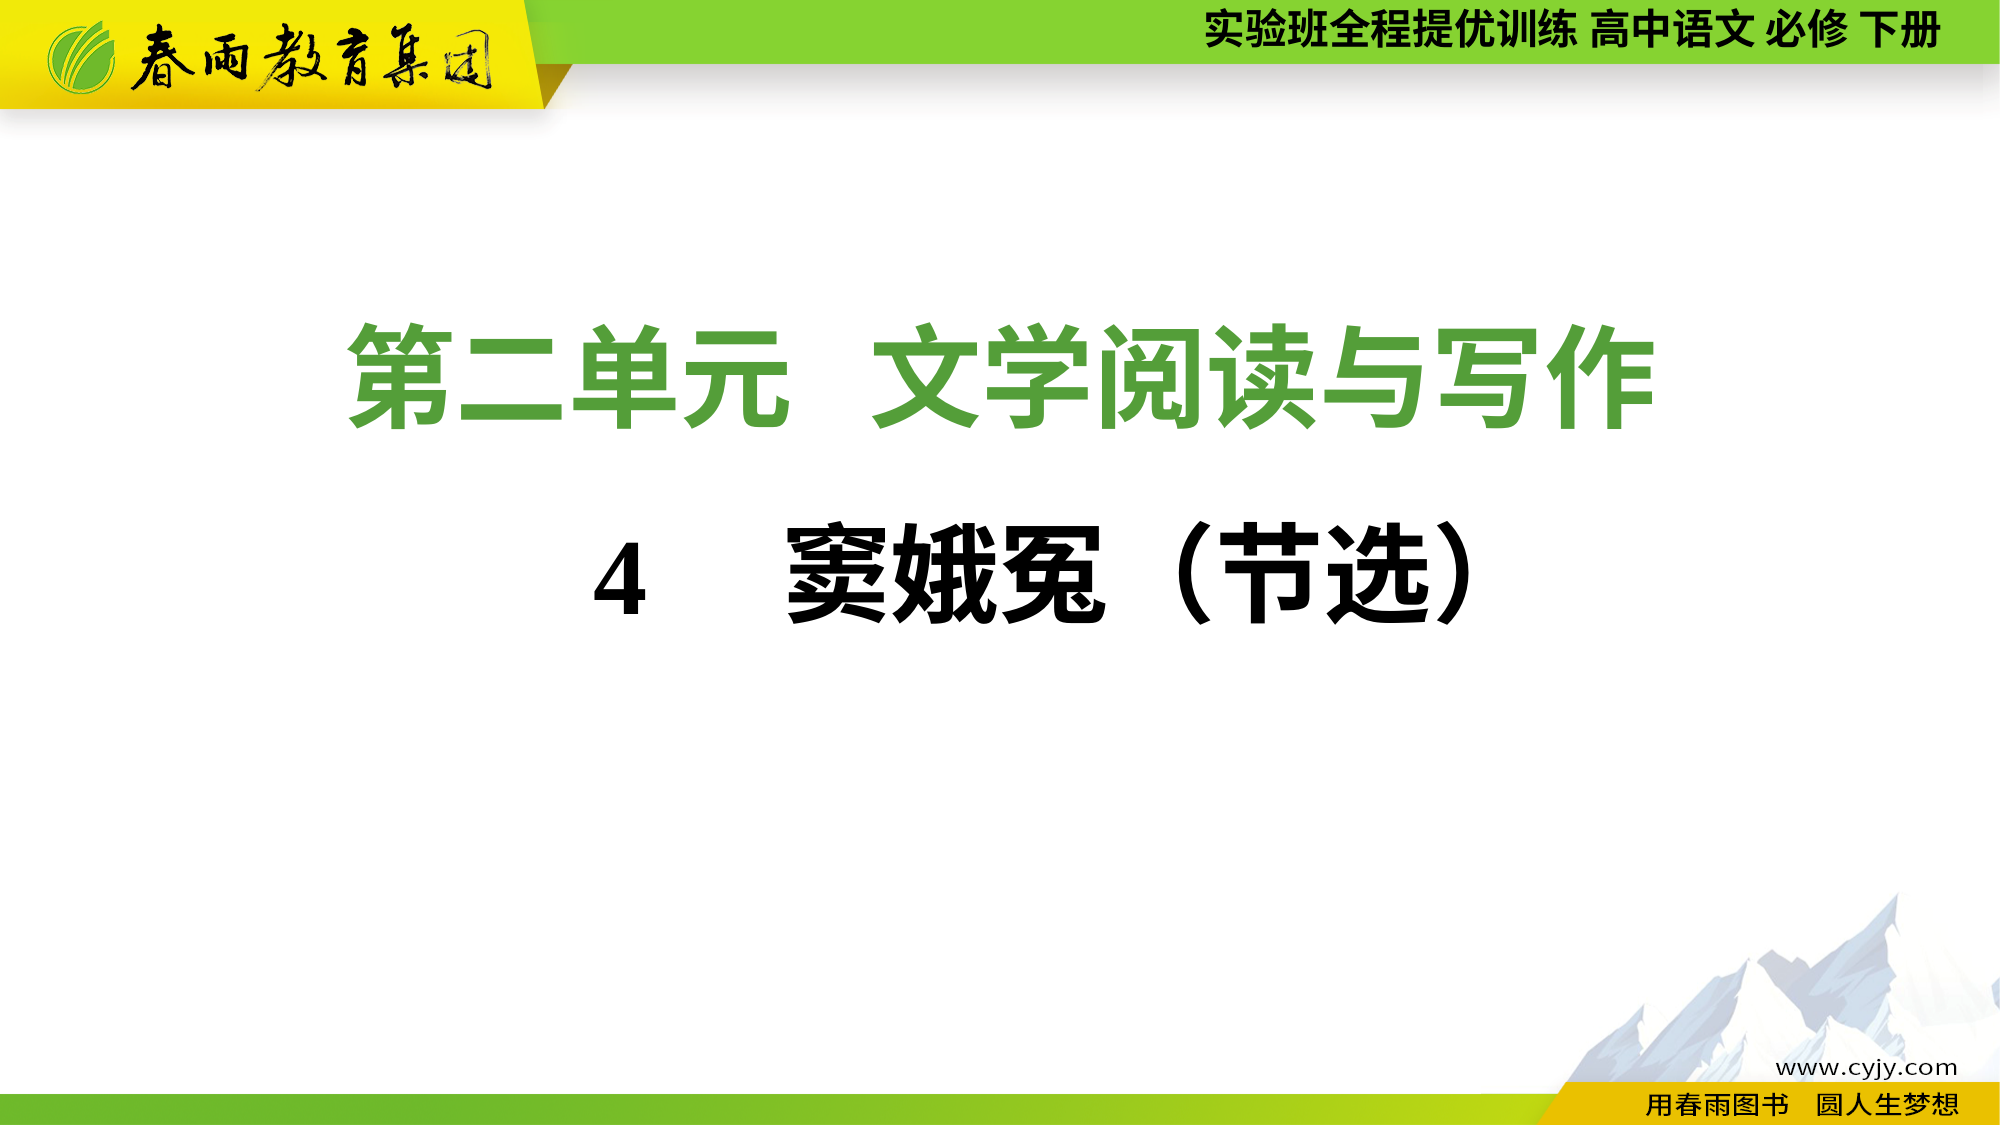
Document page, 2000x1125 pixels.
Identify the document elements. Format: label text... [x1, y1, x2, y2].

text_box 第二单元 文学阅读与写作 4 窦娥冤（节选） [54, 231, 1946, 644]
picture [0, 0, 2000, 1125]
